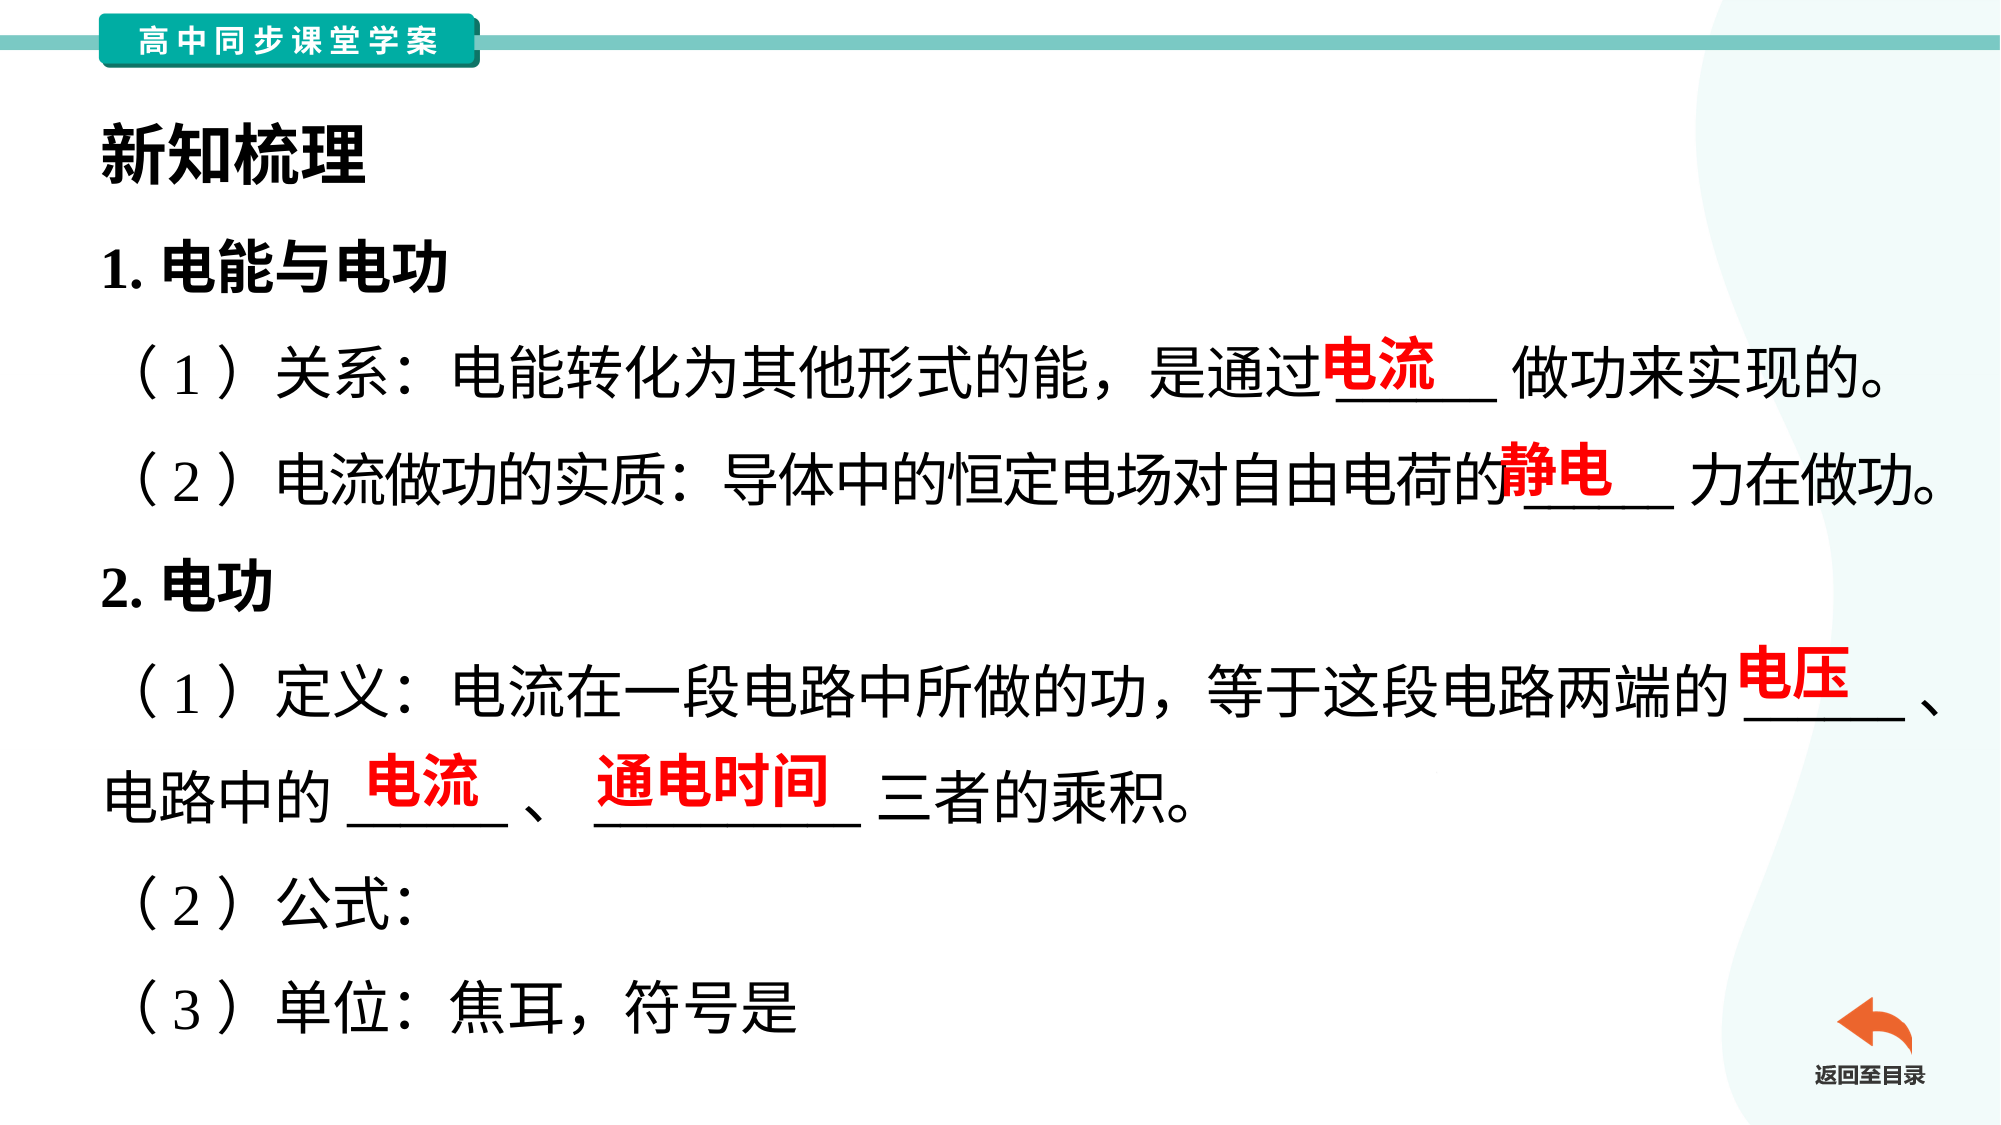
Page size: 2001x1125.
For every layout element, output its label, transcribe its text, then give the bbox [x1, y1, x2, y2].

picture [0, 0, 2000, 1125]
text_box 静电 [1480, 401, 1634, 493]
text_box 新知梳理 [100, 76, 1899, 254]
text_box 电流 [1298, 295, 1458, 386]
